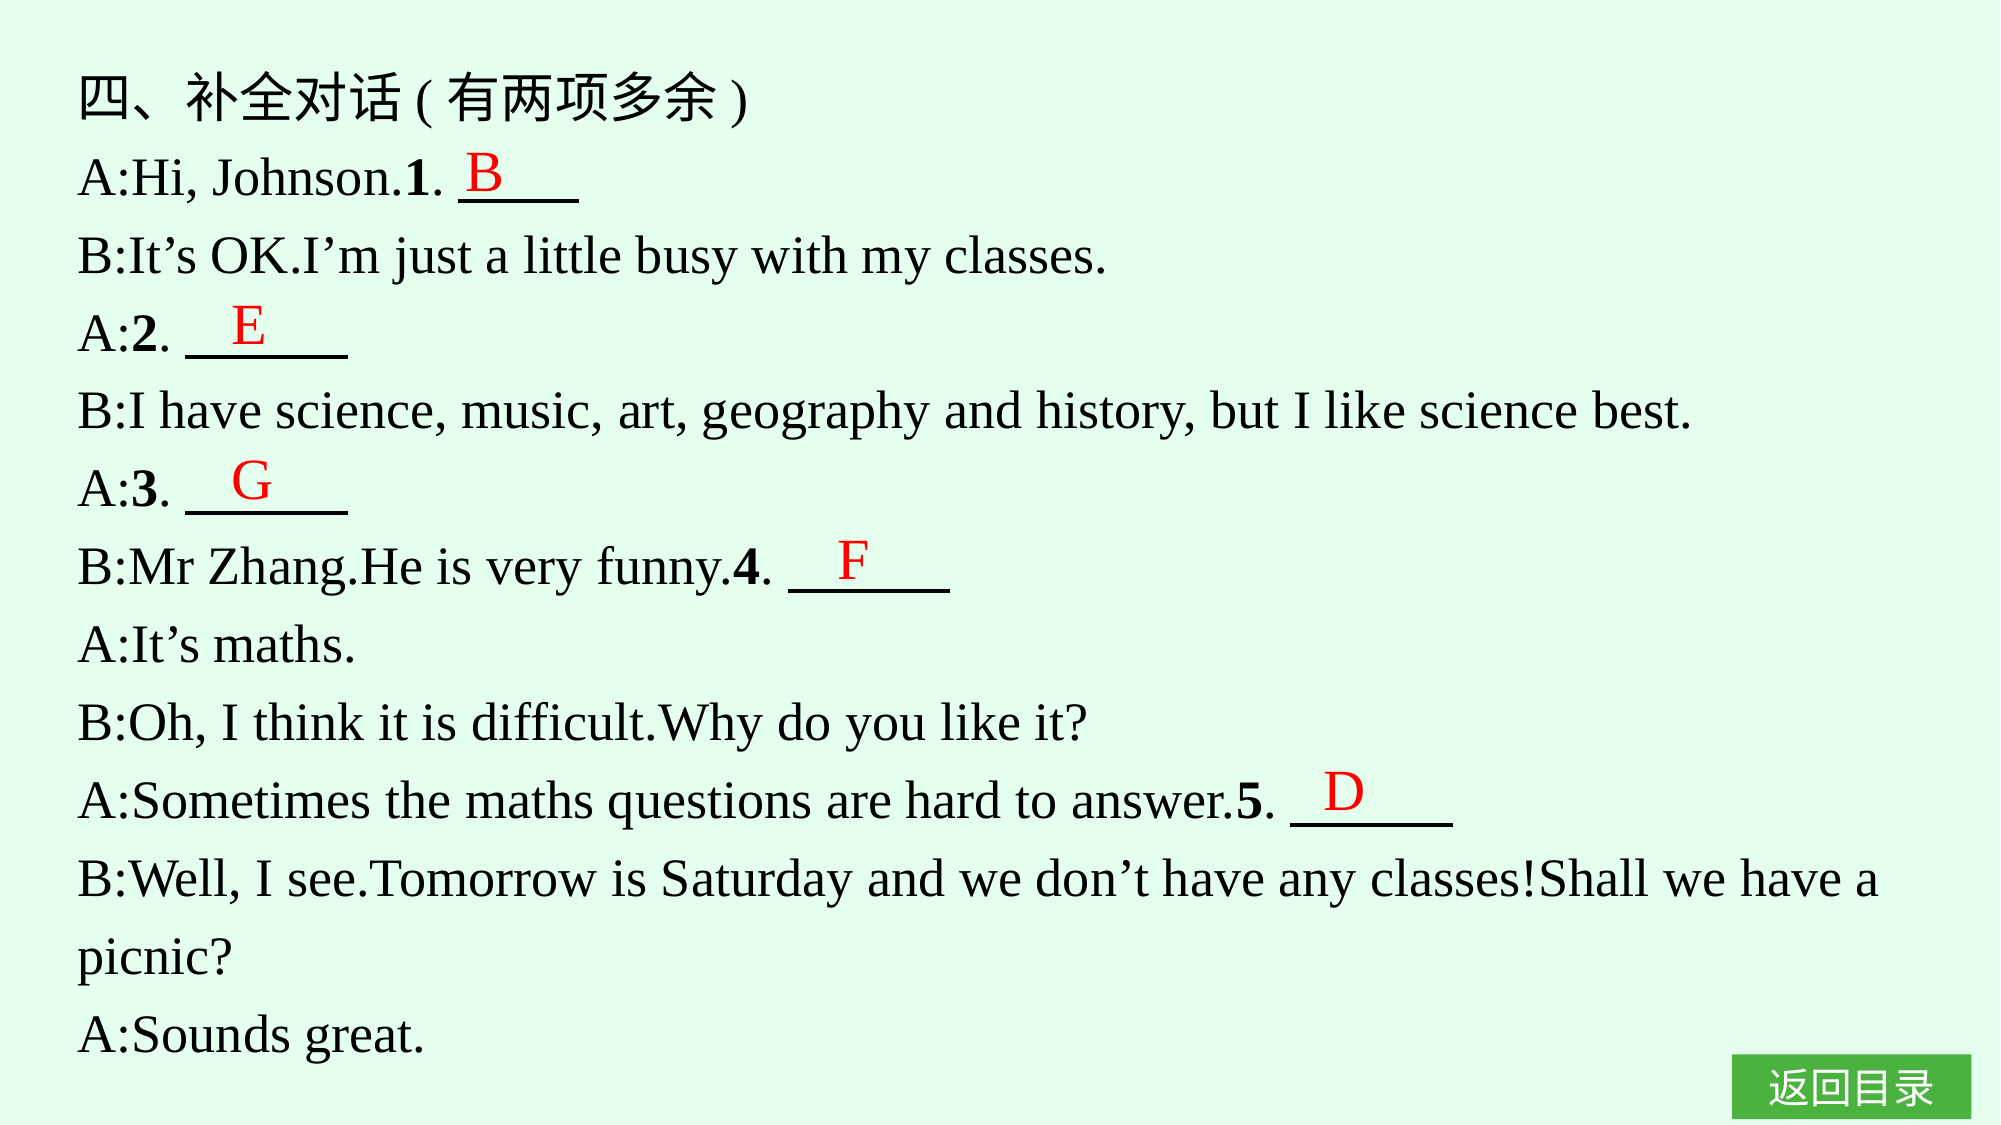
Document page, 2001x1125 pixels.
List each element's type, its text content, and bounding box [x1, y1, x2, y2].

text_box F [823, 513, 886, 599]
text_box G [216, 433, 289, 519]
text_box D [1308, 744, 1381, 830]
text_box E [216, 278, 282, 364]
text_box B [450, 125, 534, 211]
text_box 四、补全对话(有两项多余) A:Hi, Johnson.1. B:It’s OK.I’m just a little busy with my classes. A:2. B:I have science, music, art, geography and history, but I like science best. A:3. B:Mr Zhang.He is very funny.4. A:It’s maths. B:Oh, I think it is difficult.Why do you like it? A:Sometimes the maths questions are hard to answer.5. B:Well, I see.Tomorrow is Saturday and we don’t have any classes!Shall we have a picnic? A:Sounds great. [62, 42, 1938, 1071]
